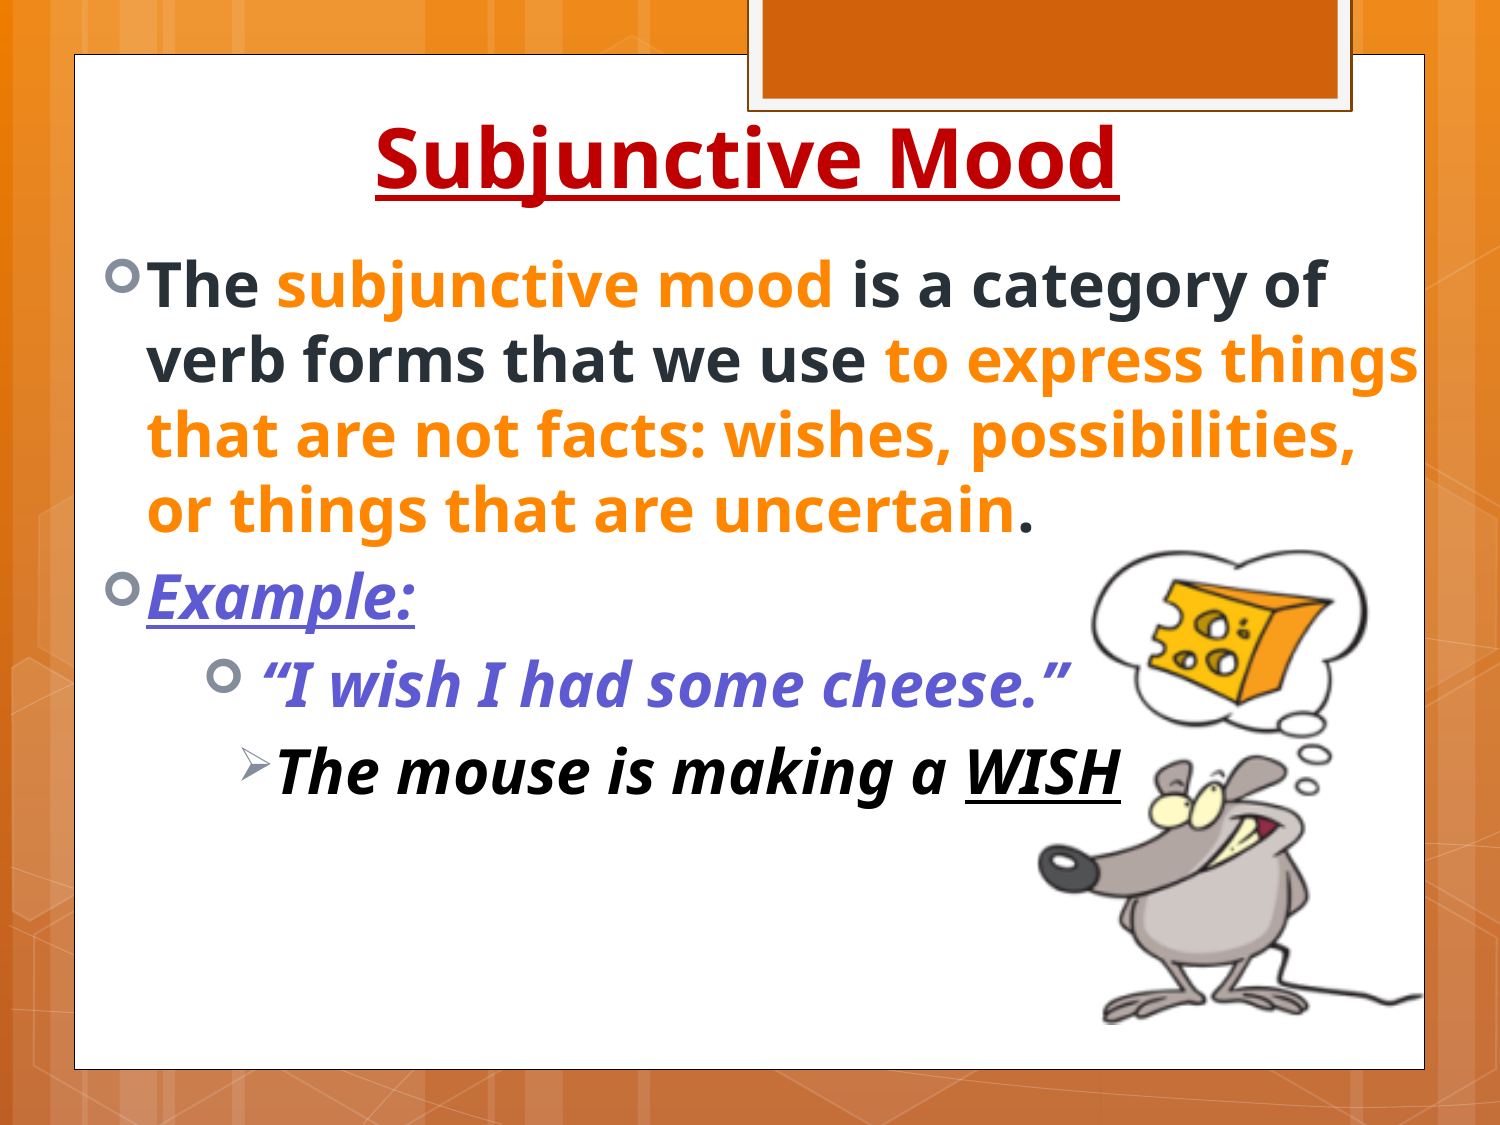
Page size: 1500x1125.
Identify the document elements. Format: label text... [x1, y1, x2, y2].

title Subjunctive Mood [171, 24, 1324, 213]
picture [1037, 549, 1426, 1026]
list The subjunctive mood is a category of verb forms that we use to express things that are not facts: wishes, possibilities, or things that are uncertain. Example: “I wish I had some cheese.” The mouse is making a WISH [75, 237, 1438, 1050]
